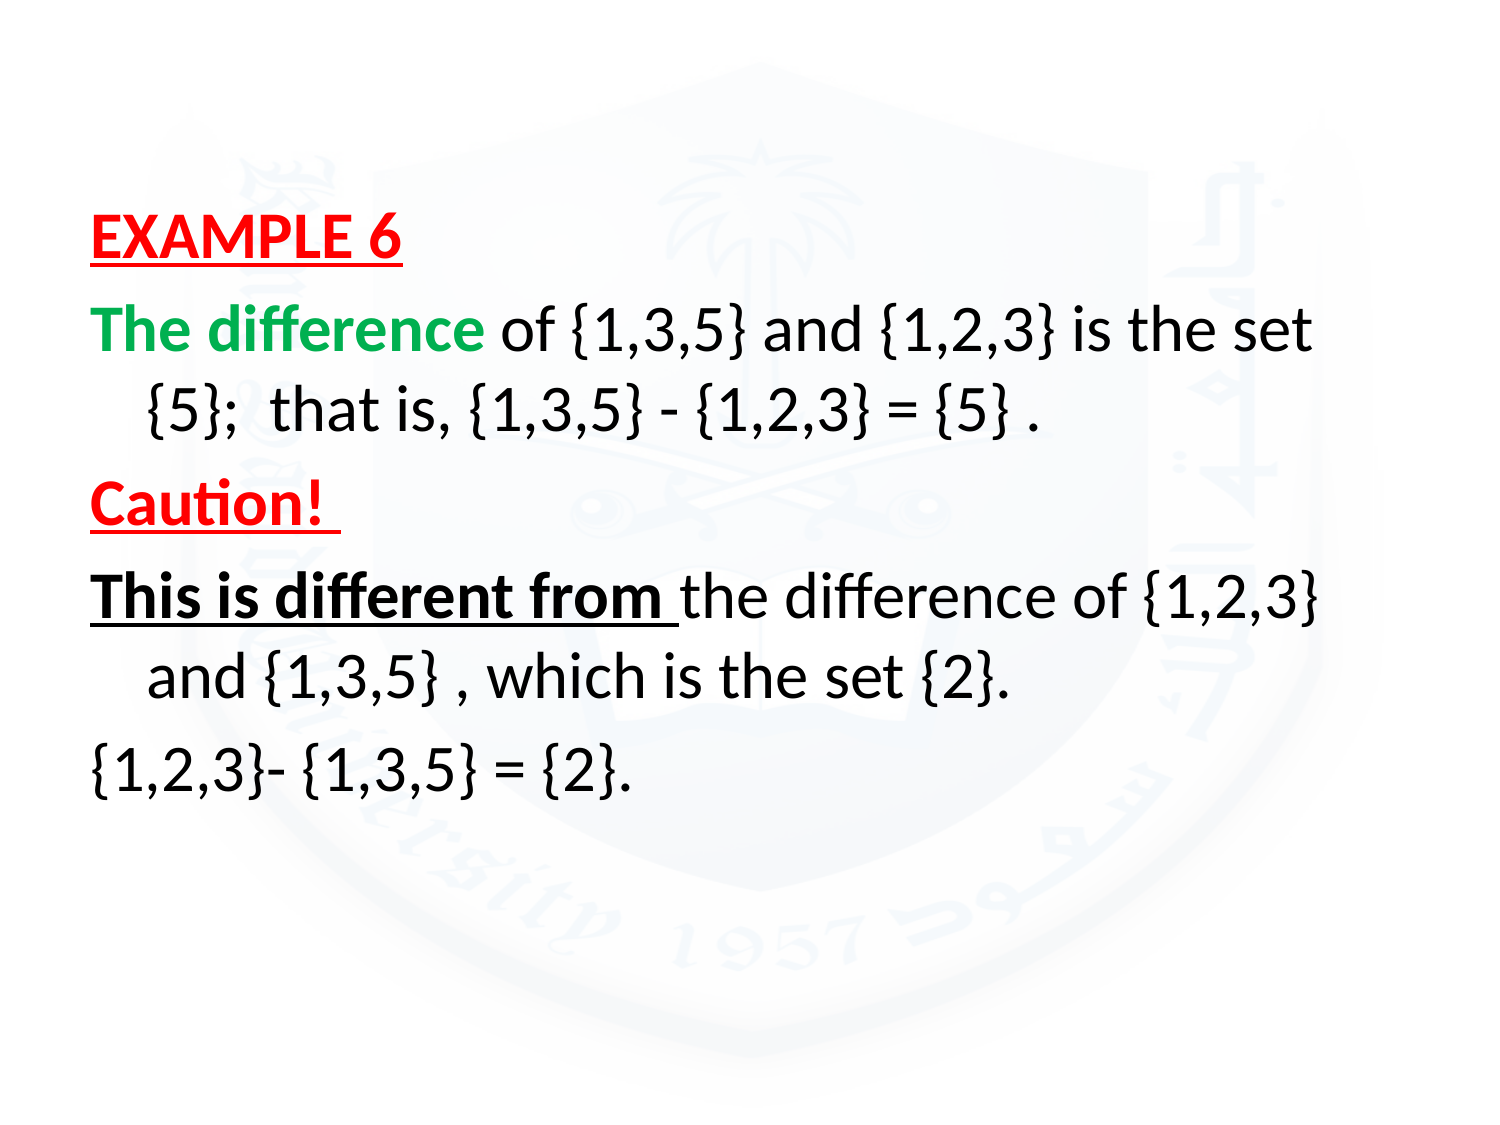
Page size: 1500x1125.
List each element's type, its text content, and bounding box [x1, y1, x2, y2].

list EXAMPLE 6 The difference of {1,3,5} and {1,2,3} is the set {5}; that is, {1,3,5} - {1,2,3} = {5} . Caution! This is different from the difference of {1,2,3} and {1,3,5} , which is the set {2}. {1,2,3}- {1,3,5} = {2}. [75, 184, 1425, 1005]
